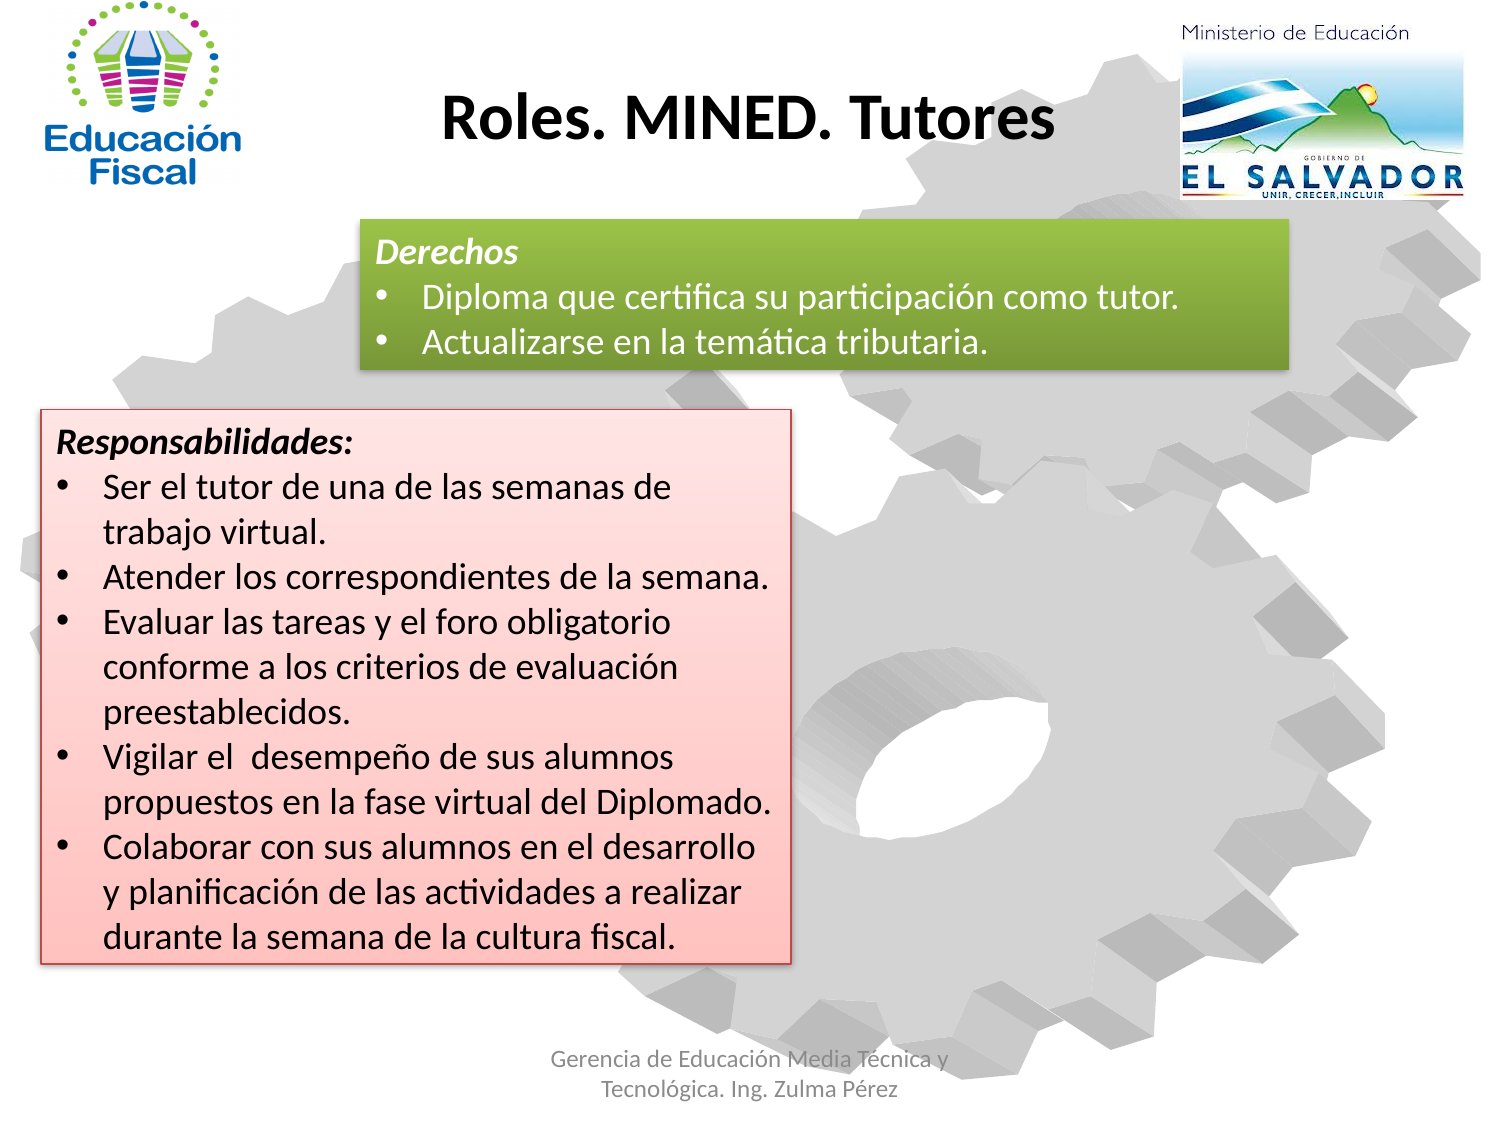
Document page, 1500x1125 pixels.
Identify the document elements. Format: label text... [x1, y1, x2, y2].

text_box Responsabilidades: Ser el tutor de una de las semanas de trabajo virtual. Atender los correspondientes de la semana. Evaluar las tareas y el foro obligatorio conforme a los criterios de evaluación preestablecidos. Vigilar el desempeño de sus alumnos propuestos en la fase virtual del Diplomado. Colaborar con sus alumnos en el desarrollo y planificación de las actividades a realizar durante la semana de la cultura fiscal. [40, 409, 792, 965]
title Roles. MINED. Tutores [247, 52, 1175, 173]
text_box Derechos Diploma que certifica su participación como tutor. Actualizarse en la temática tributaria. [360, 219, 1290, 370]
picture [1180, 25, 1465, 201]
picture [40, 0, 243, 188]
footer Gerencia de Educación Media Técnica y Tecnológica. Ing. Zulma Pérez [512, 1042, 988, 1103]
